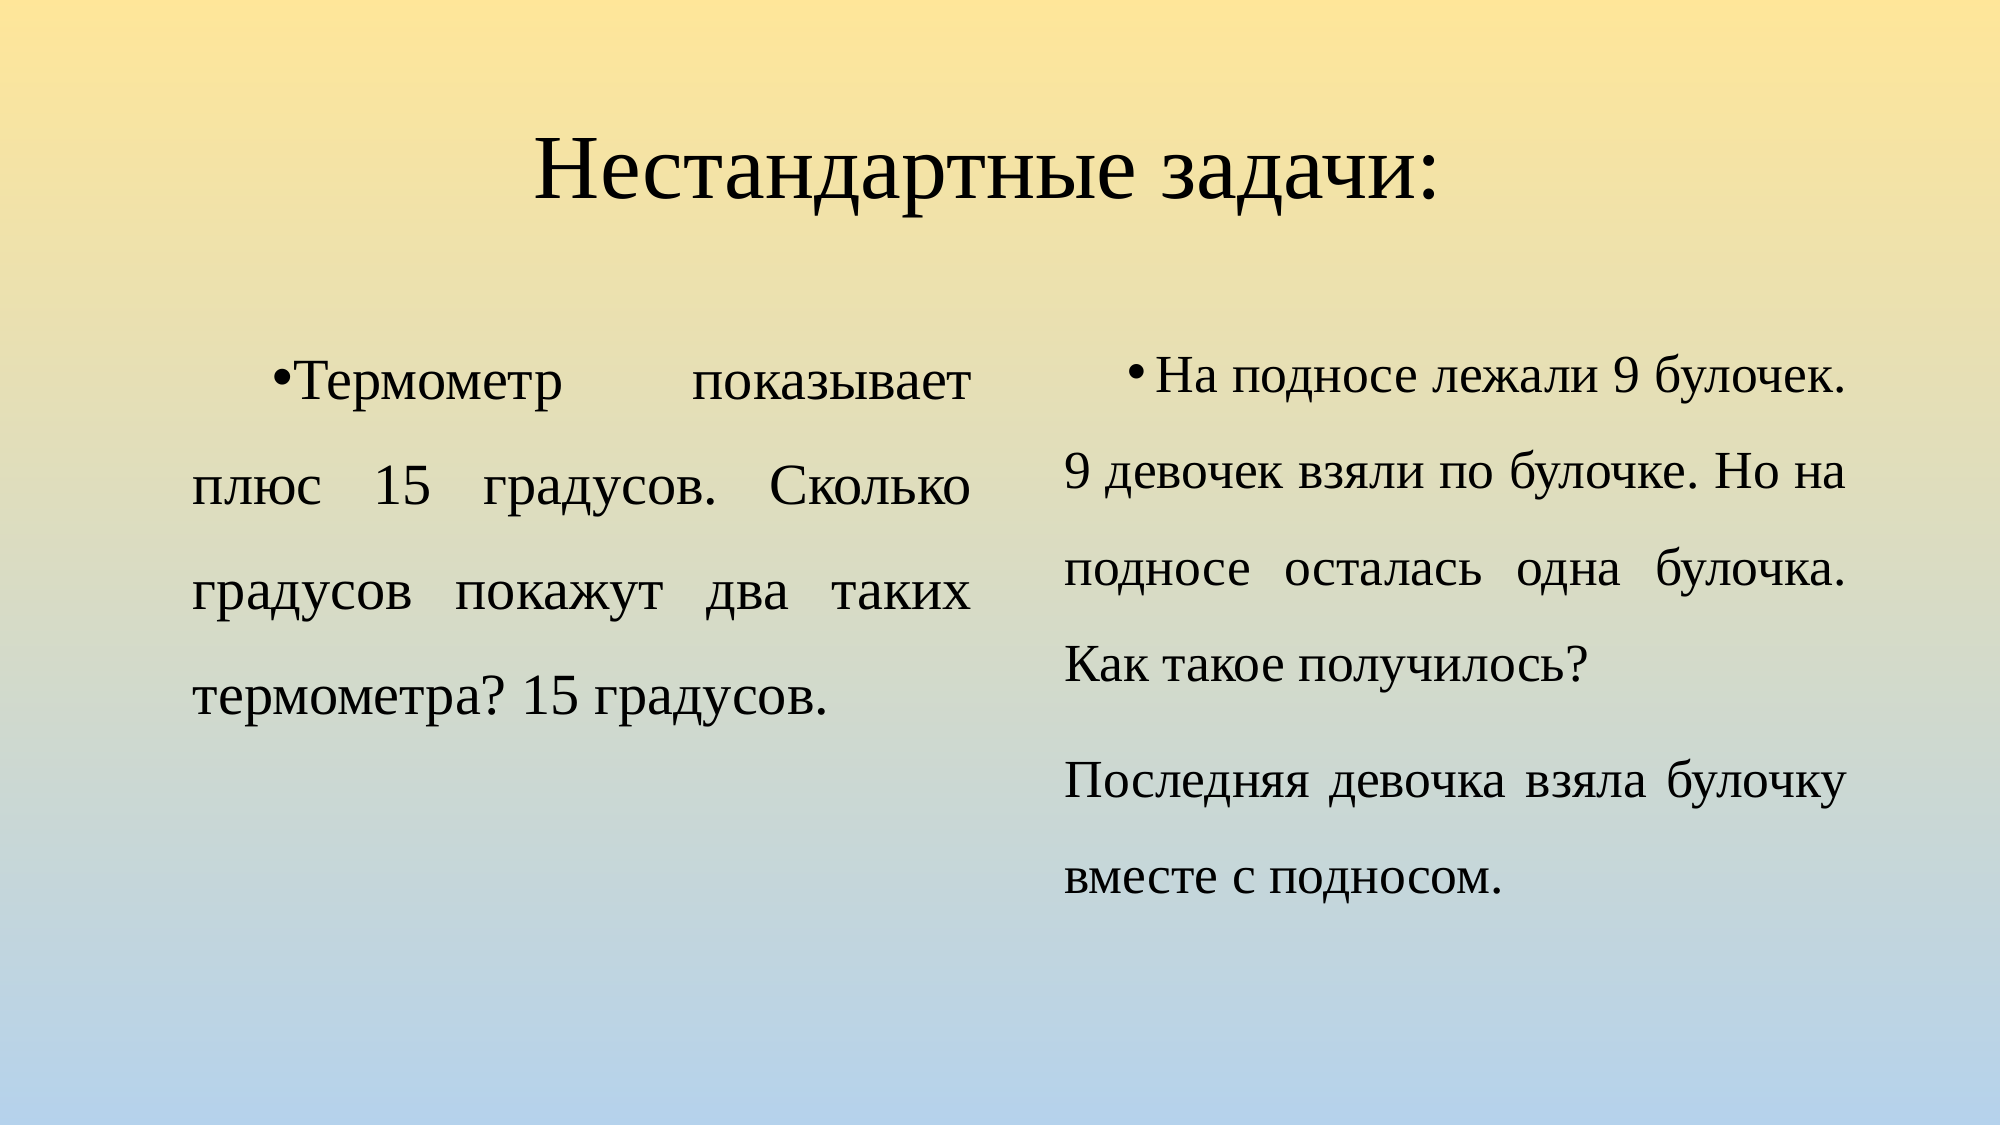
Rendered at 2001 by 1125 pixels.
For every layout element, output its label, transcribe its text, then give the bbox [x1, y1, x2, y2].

list Термометр показывает плюс 15 градусов. Сколько градусов покажут два таких термометра? 15 градусов. [137, 299, 988, 1014]
list На подносе лежали 9 булочек. 9 девочек взяли по булочке. Но на подносе осталась одна булочка. Как такое получилось? Последняя девочка взяла булочку вместе с подносом. [1012, 299, 1863, 1014]
title Нестандартные задачи: [137, 59, 1863, 278]
